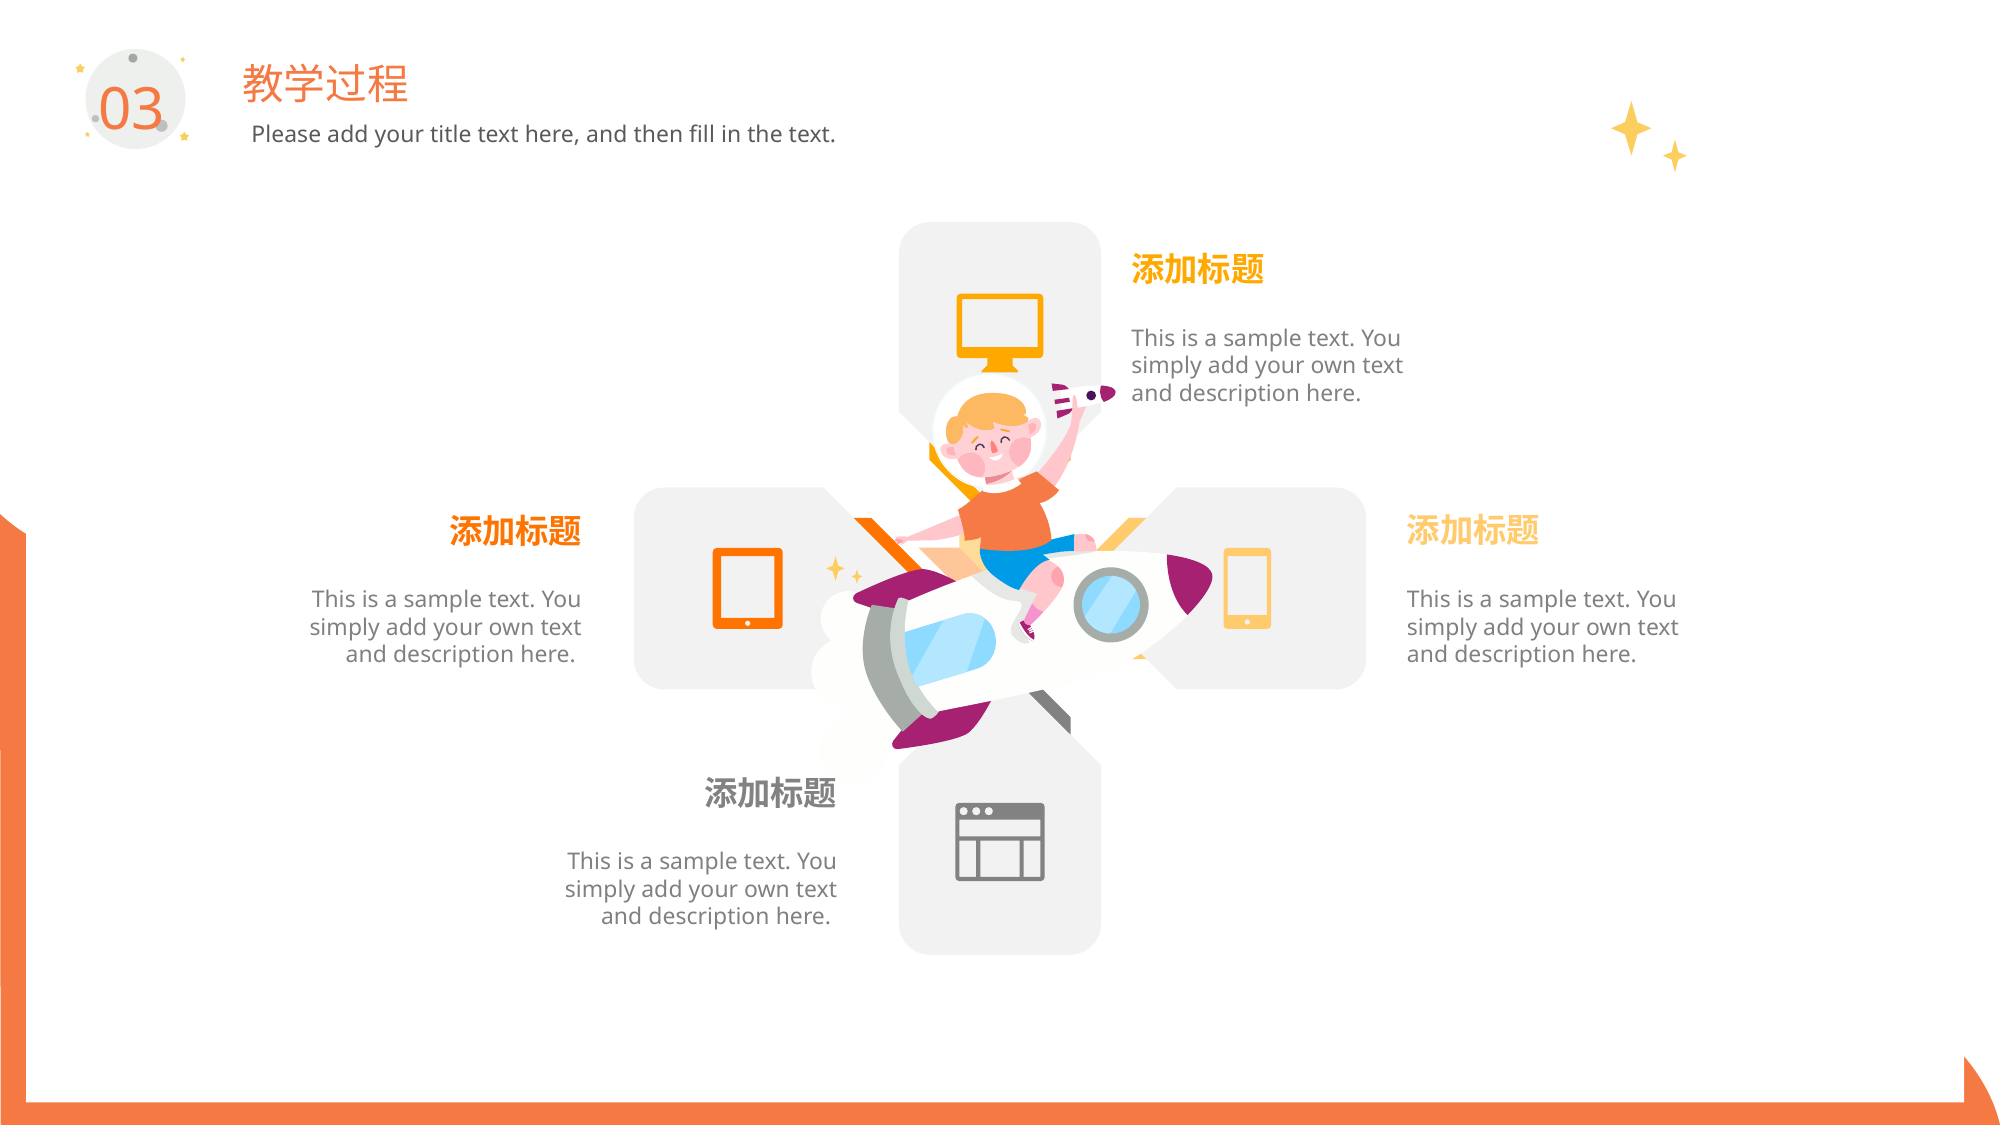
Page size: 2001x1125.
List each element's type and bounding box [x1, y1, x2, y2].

text_box [0, 26, 2000, 1125]
text_box [1610, 100, 1687, 173]
text_box [75, 48, 904, 155]
text_box [811, 373, 1215, 784]
